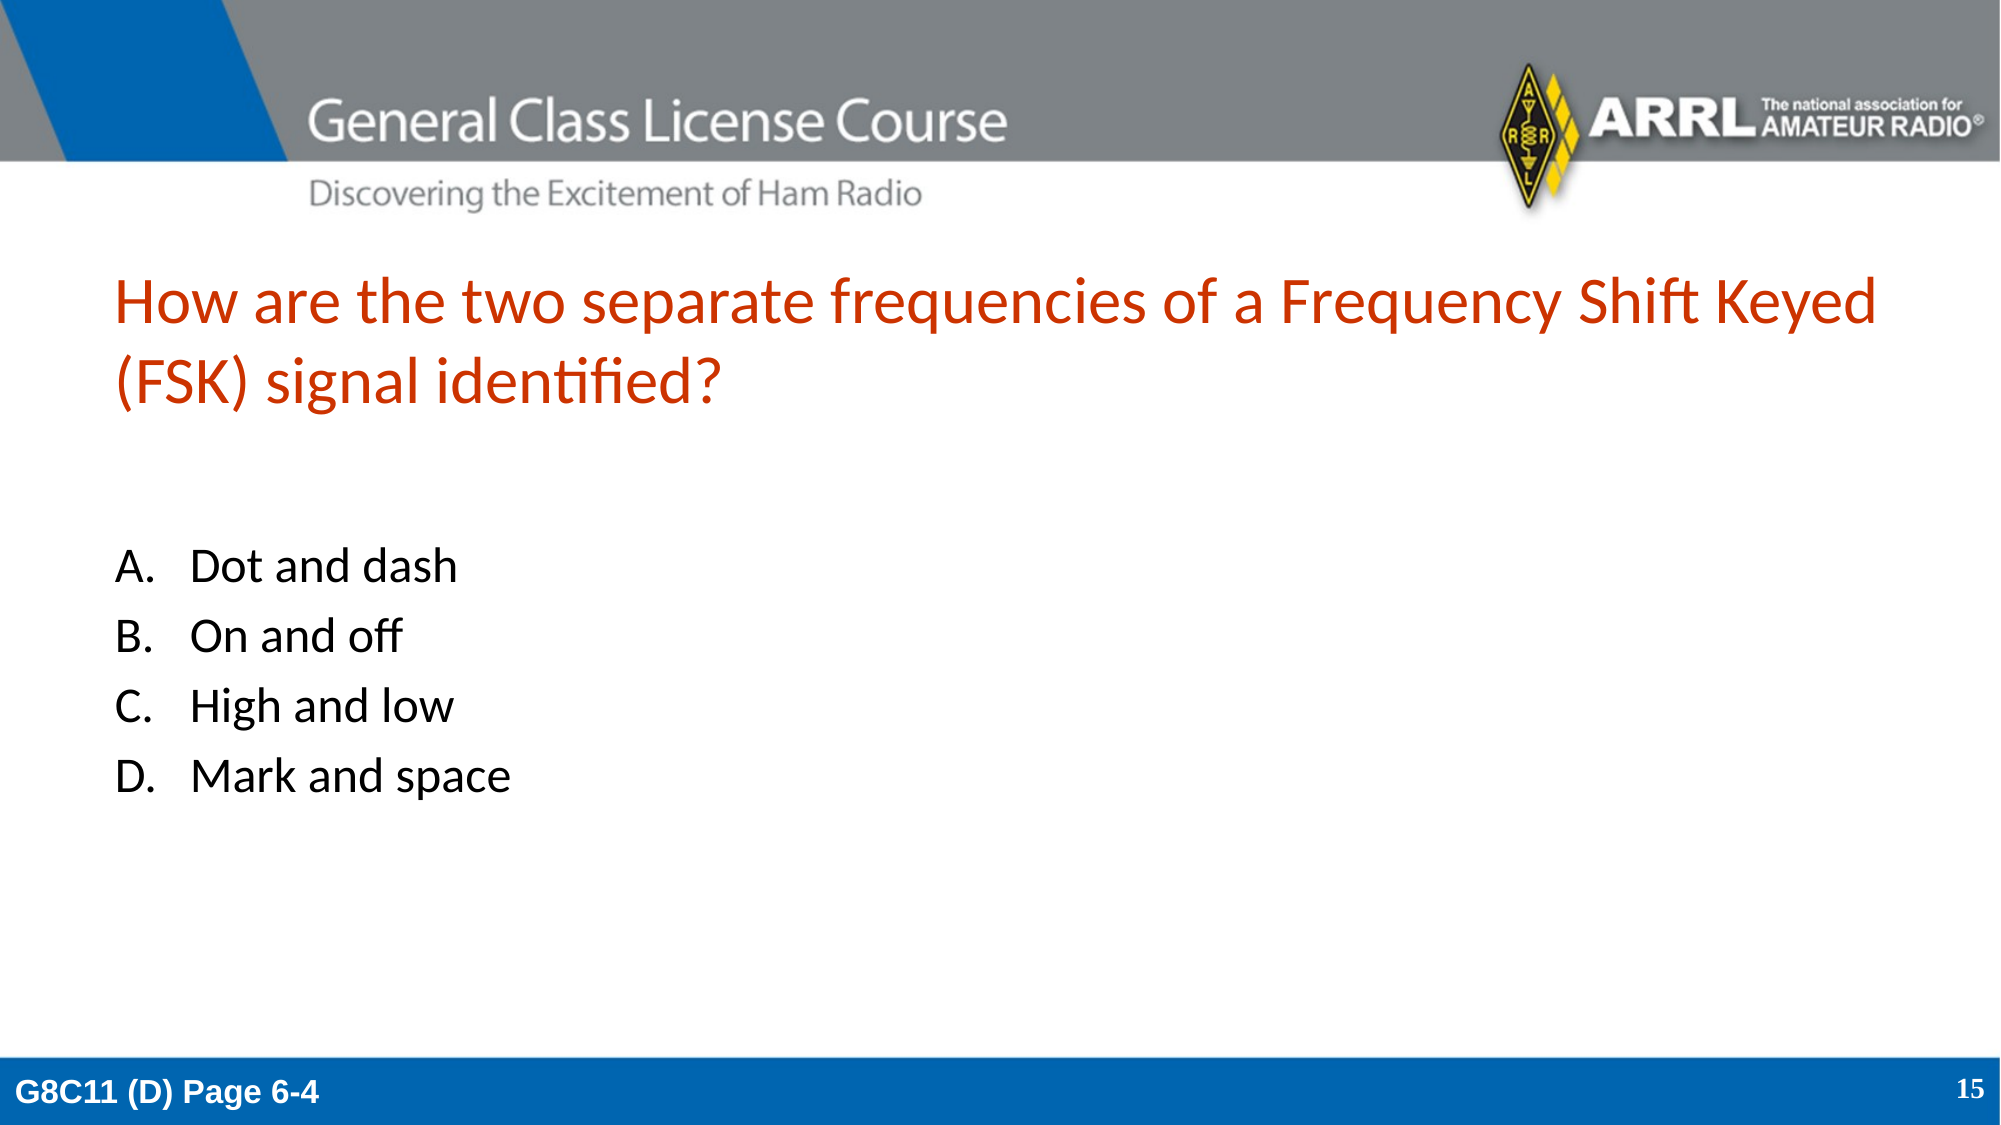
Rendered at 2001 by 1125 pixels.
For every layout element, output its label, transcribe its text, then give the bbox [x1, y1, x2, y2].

title How are the two separate frequencies of a Frequency Shift Keyed (FSK) signal identified? [99, 249, 1900, 468]
text_box 15 [1875, 1062, 2000, 1113]
text_box G8C11 (D) Page 6-4 [0, 1062, 1313, 1118]
picture [0, 0, 2001, 1125]
list Dot and dash On and off High and low Mark and space [99, 525, 1900, 1005]
